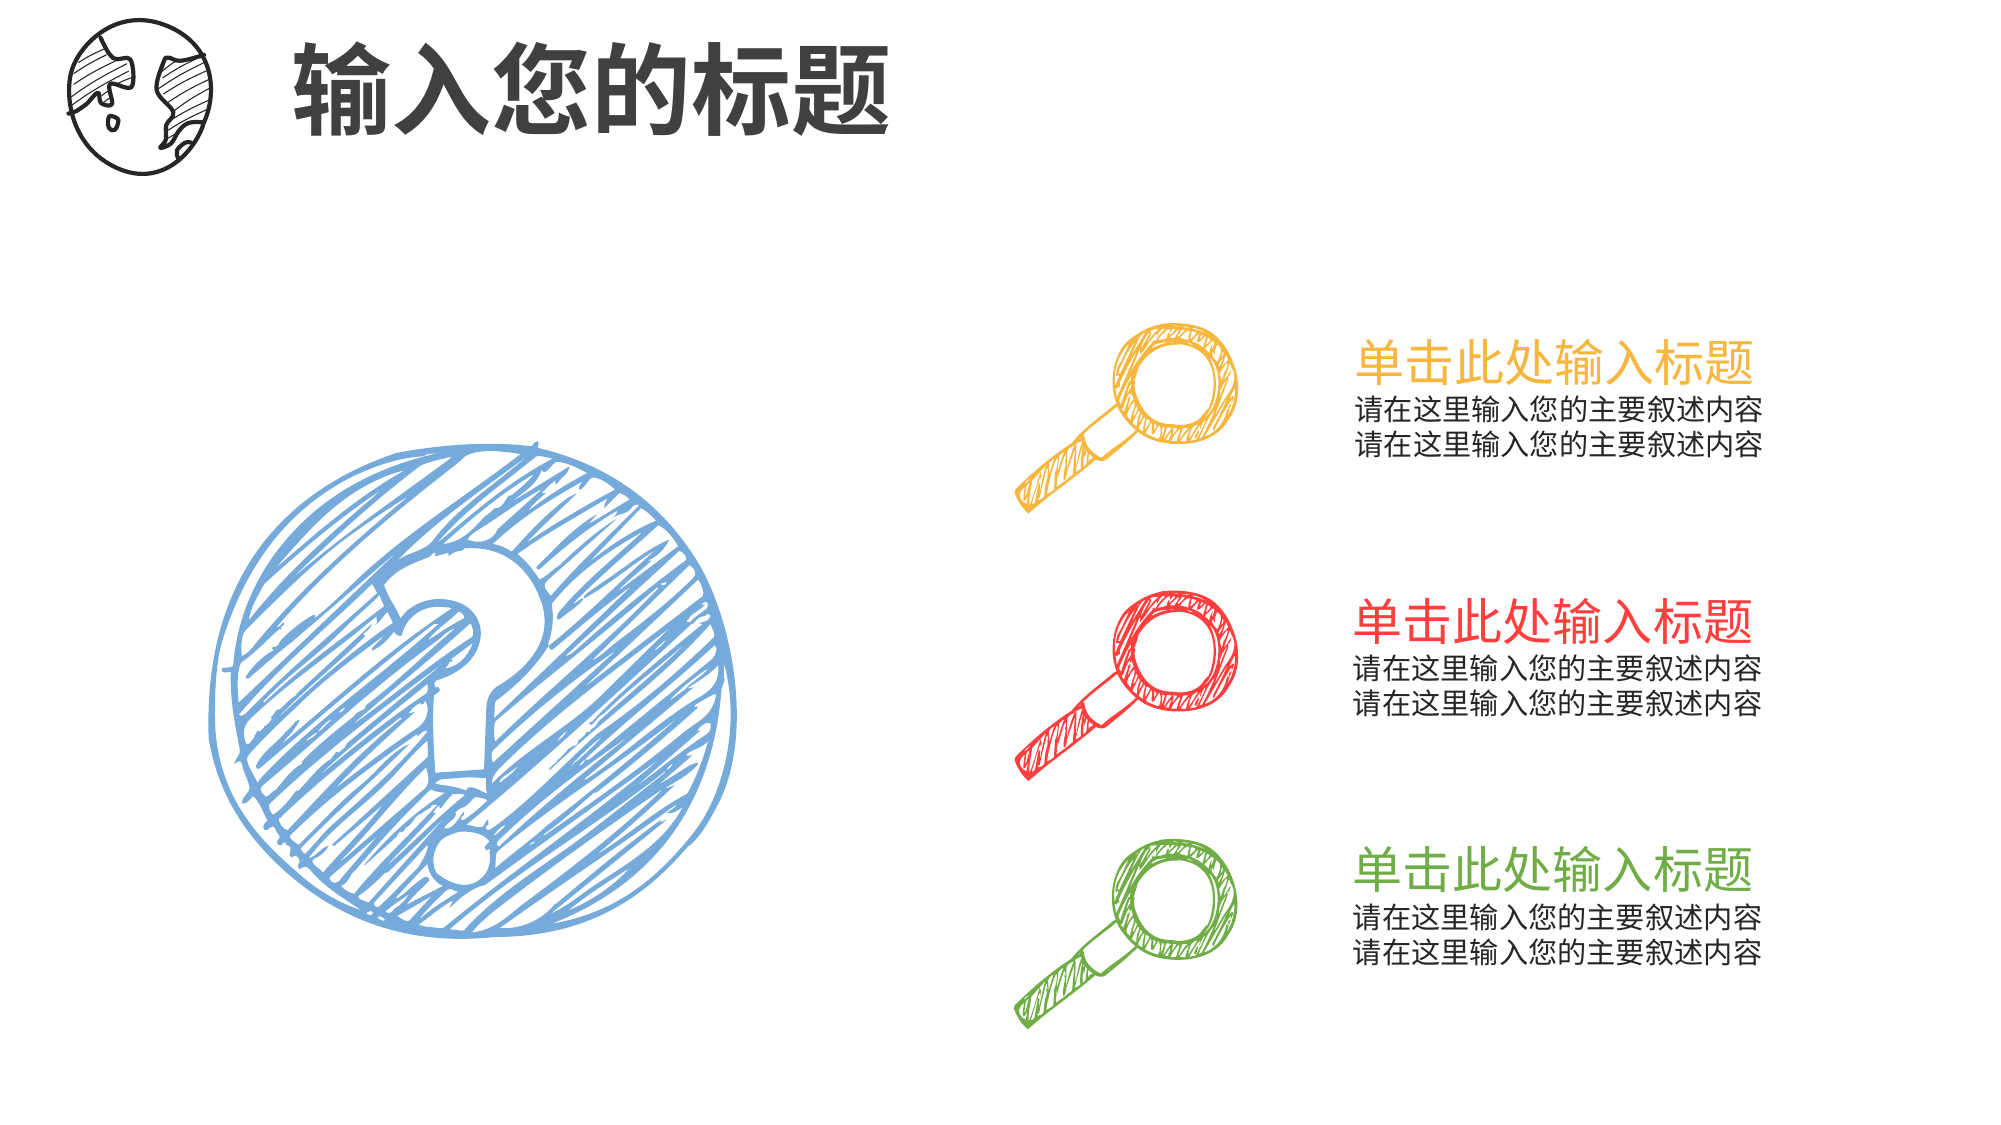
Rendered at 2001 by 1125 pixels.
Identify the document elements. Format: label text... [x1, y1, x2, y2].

text_box [208, 441, 737, 939]
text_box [1013, 837, 1249, 1030]
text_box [65, 20, 215, 172]
text_box 单击此处输入标题 请在这里输入您的主要叙述内容 请在这里输入您的主要叙述内容 [1339, 324, 1780, 559]
text_box 单击此处输入标题 请在这里输入您的主要叙述内容 请在这里输入您的主要叙述内容 [1338, 583, 1778, 818]
text_box 输入您的标题 [276, 20, 907, 155]
text_box 单击此处输入标题 请在这里输入您的主要叙述内容 请在这里输入您的主要叙述内容 [1338, 831, 1778, 1067]
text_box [1014, 321, 1250, 514]
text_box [1014, 589, 1250, 781]
